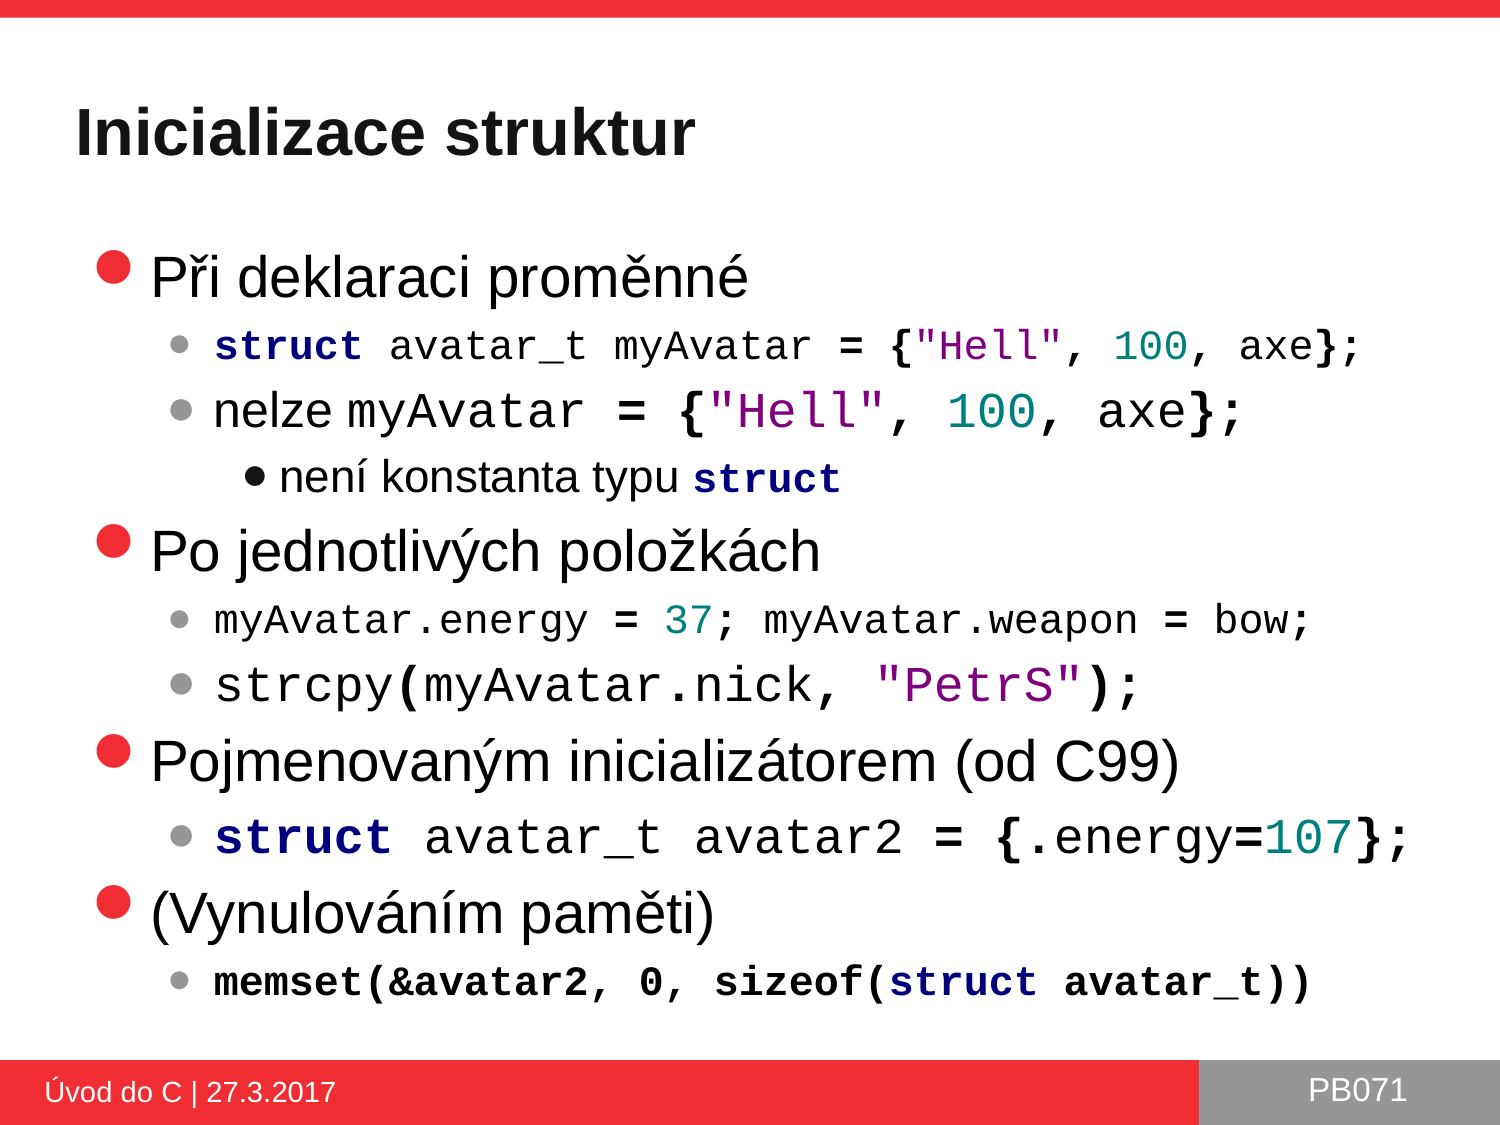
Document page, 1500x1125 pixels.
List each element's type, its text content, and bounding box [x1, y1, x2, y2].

footer Úvod do C | 27.3.2017 [29, 1065, 1199, 1125]
list Při deklaraci proměnné struct avatar_t myAvatar = {"Hell", 100, axe}; nelze myAvatar = {"Hell", 100, axe}; není konstanta typu struct Po jednotlivých položkách myAvatar.energy = 37; myAvatar.weapon = bow; strcpy(myAvatar.nick, "PetrS"); Pojmenovaným inicializátorem (od C99) struct avatar_t avatar2 = {.energy=107}; (Vynulováním paměti) memset(&avatar2, 0, sizeof(struct avatar_t)) [76, 231, 1459, 1024]
title Inicializace struktur [75, 45, 1471, 208]
